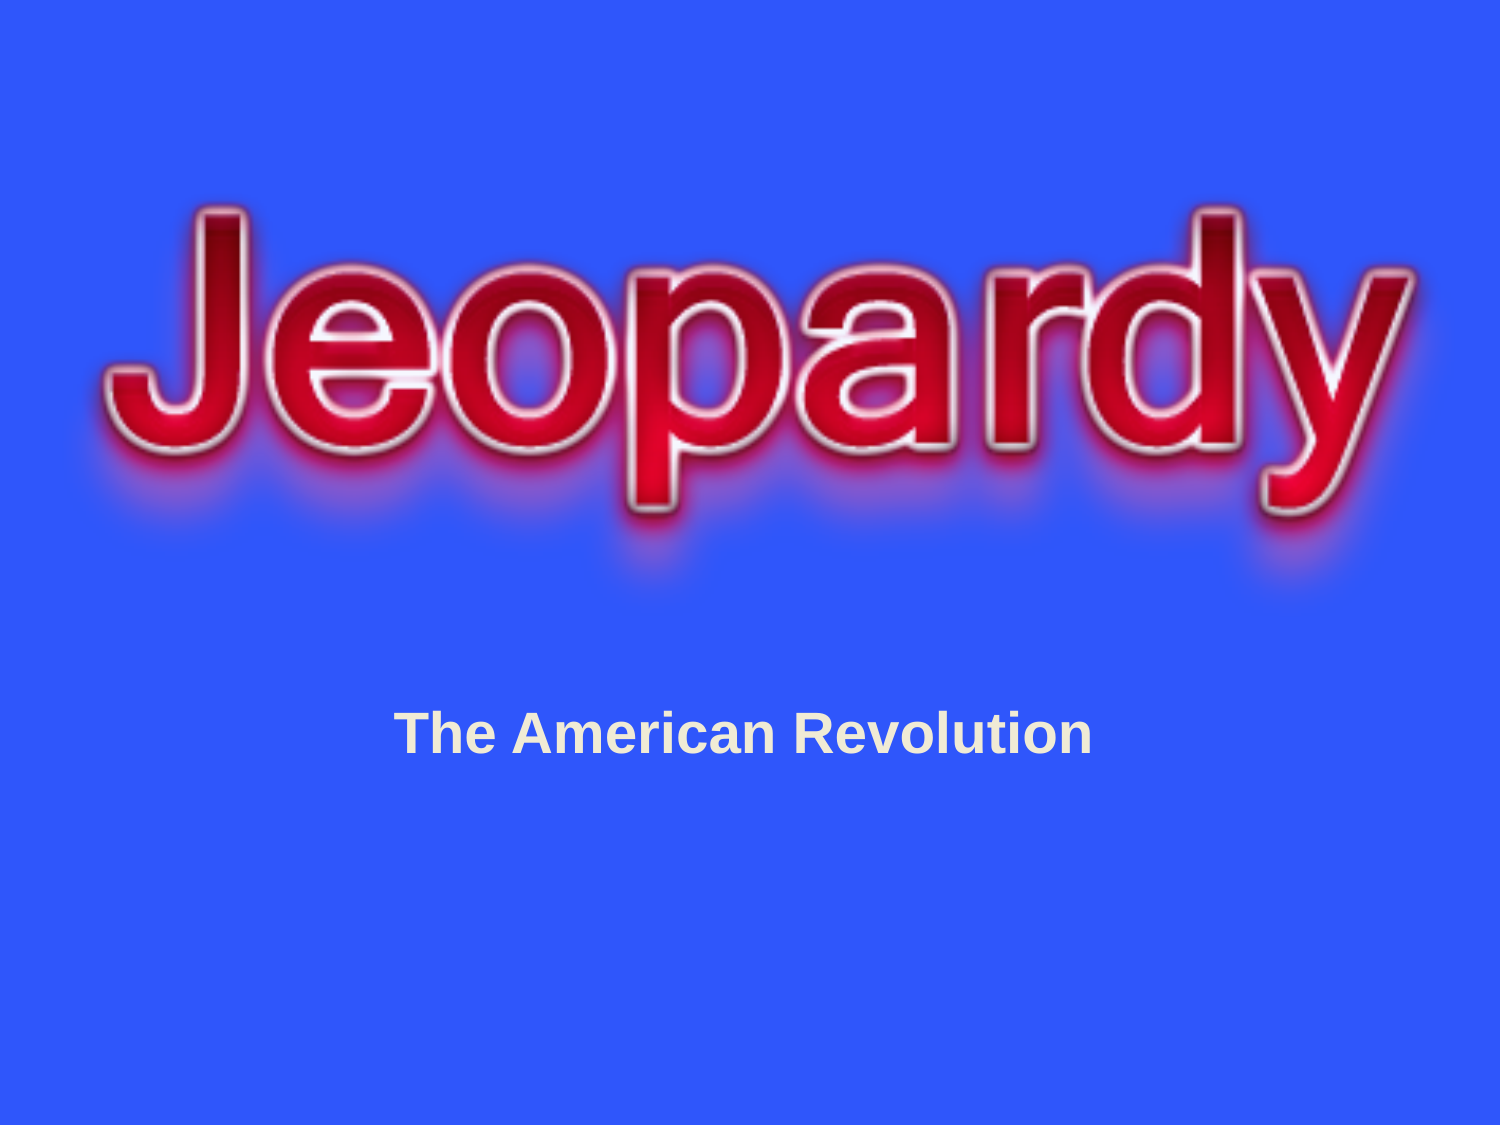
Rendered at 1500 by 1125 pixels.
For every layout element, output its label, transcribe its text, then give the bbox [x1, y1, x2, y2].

picture [0, 27, 1500, 663]
text_box The American Revolution [162, 687, 1325, 773]
